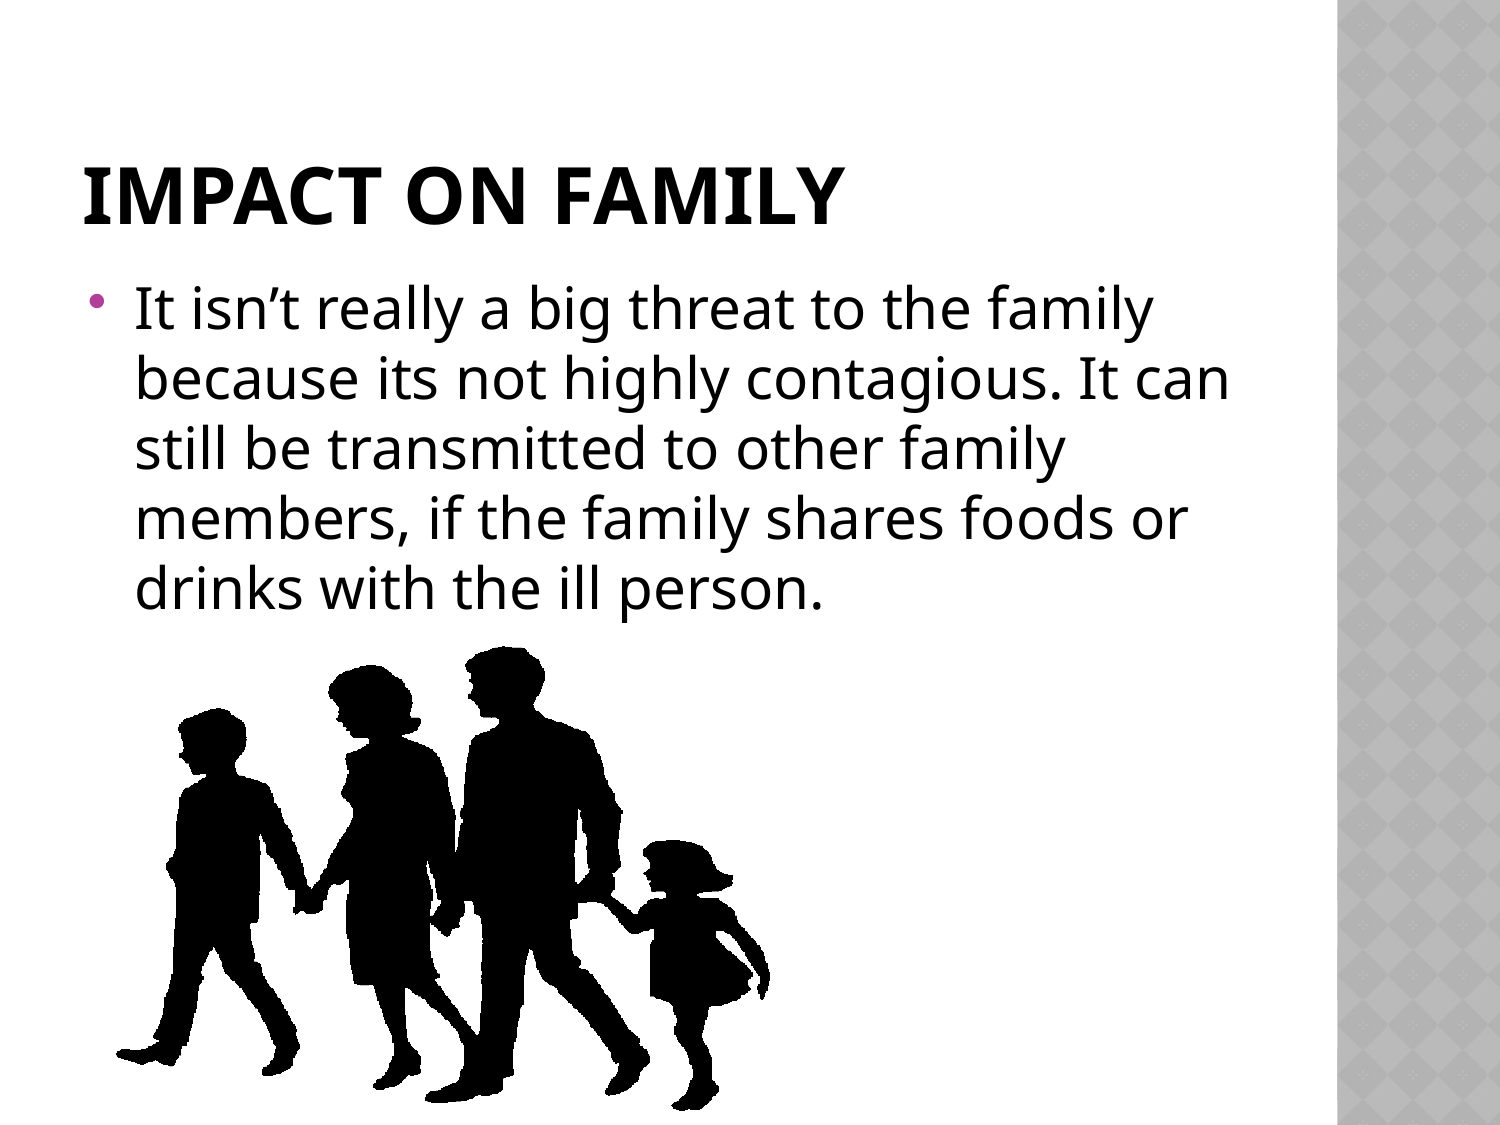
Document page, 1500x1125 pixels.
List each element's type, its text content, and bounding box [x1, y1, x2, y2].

picture [111, 624, 776, 1125]
title Impact on family [75, 52, 1263, 240]
list It isn’t really a big threat to the family because its not highly contagious. It can still be transmitted to other family members, if the family shares foods or drinks with the ill person. [75, 264, 1263, 1059]
